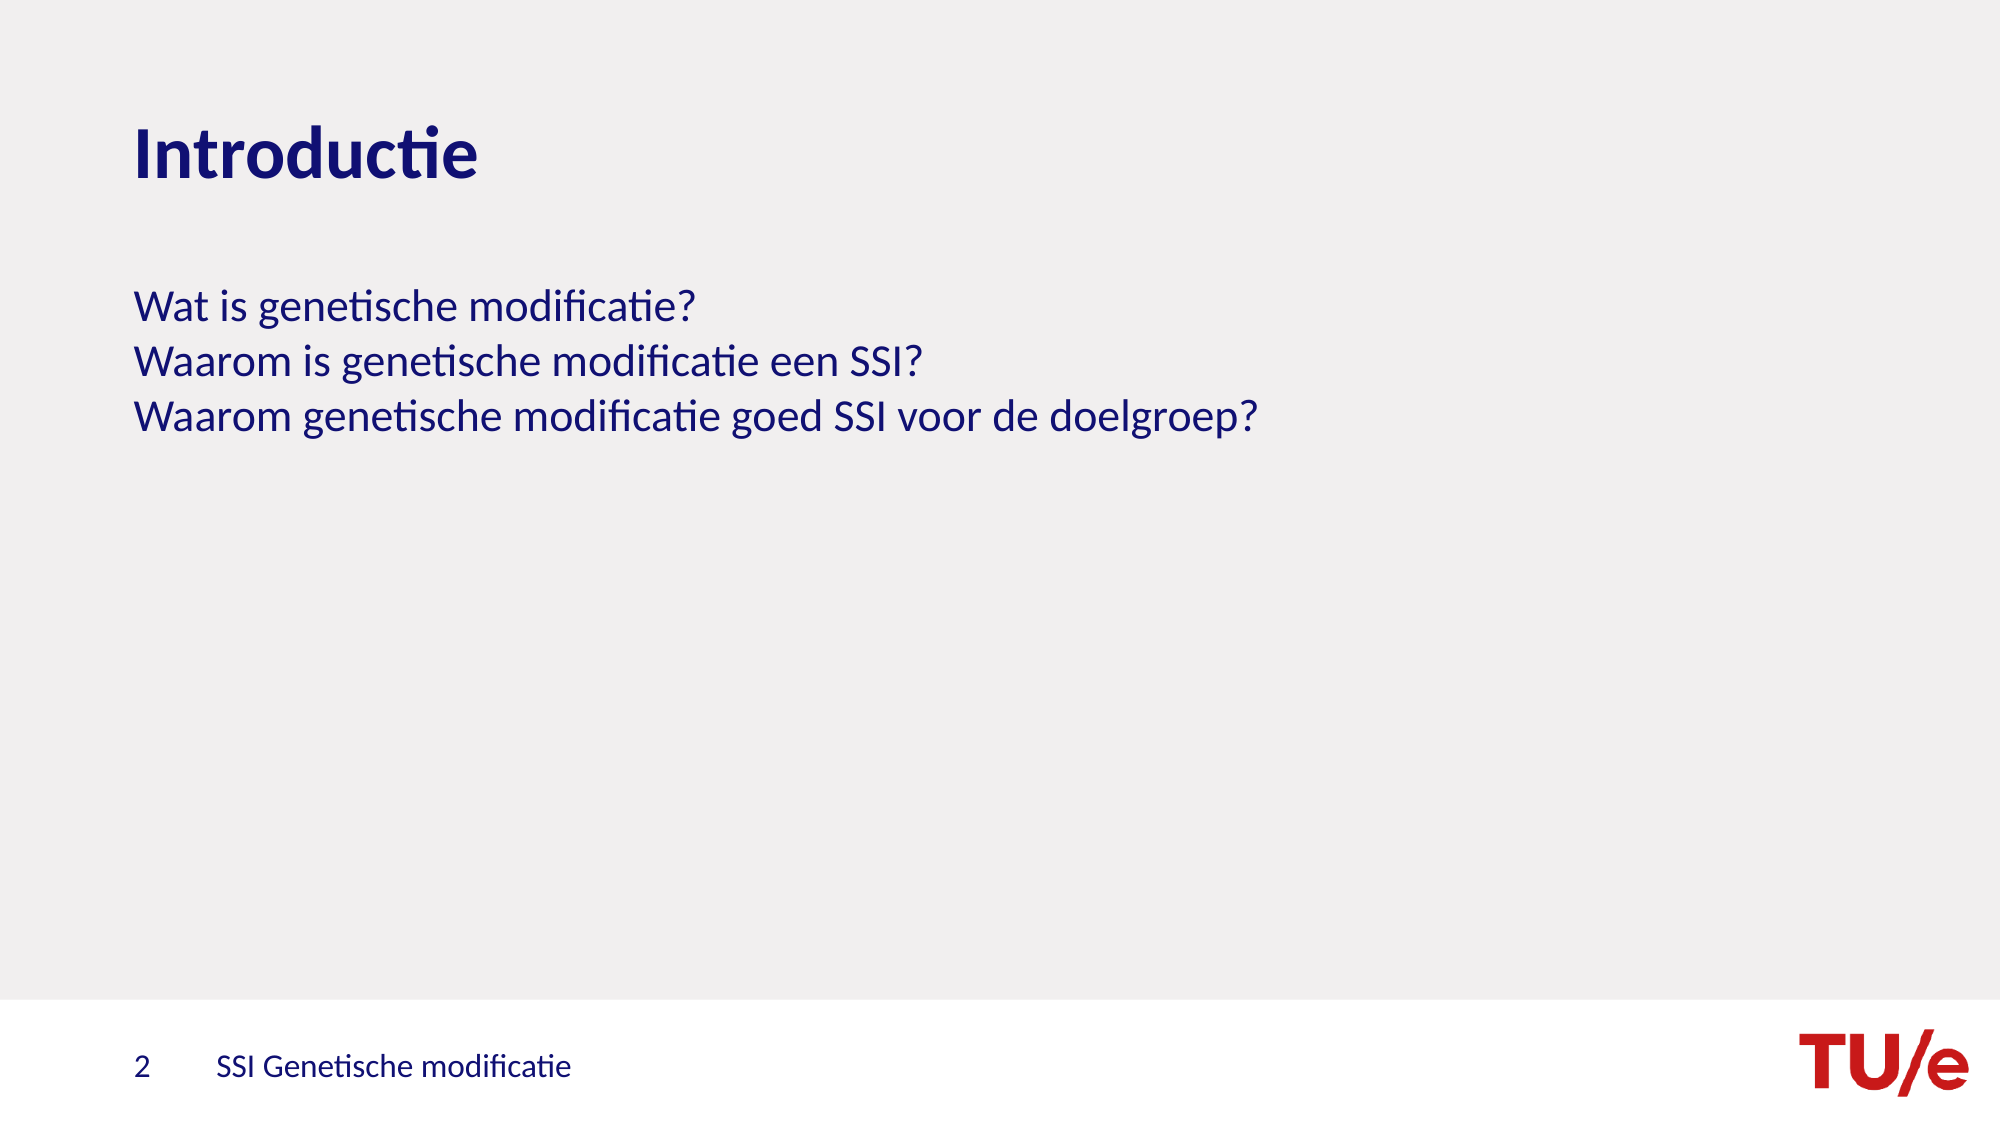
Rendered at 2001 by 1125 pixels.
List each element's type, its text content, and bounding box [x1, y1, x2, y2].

slide_number 2 [133, 1044, 266, 1121]
picture [1782, 1012, 1985, 1113]
footer SSI Genetische modificatie [216, 1043, 1689, 1121]
list Wat is genetische modificatie? Waarom is genetische modificatie een SSI? Waarom genetische modificatie goed SSI voor de doelgroep? [133, 275, 1867, 1000]
title Introductie [133, 119, 1867, 206]
